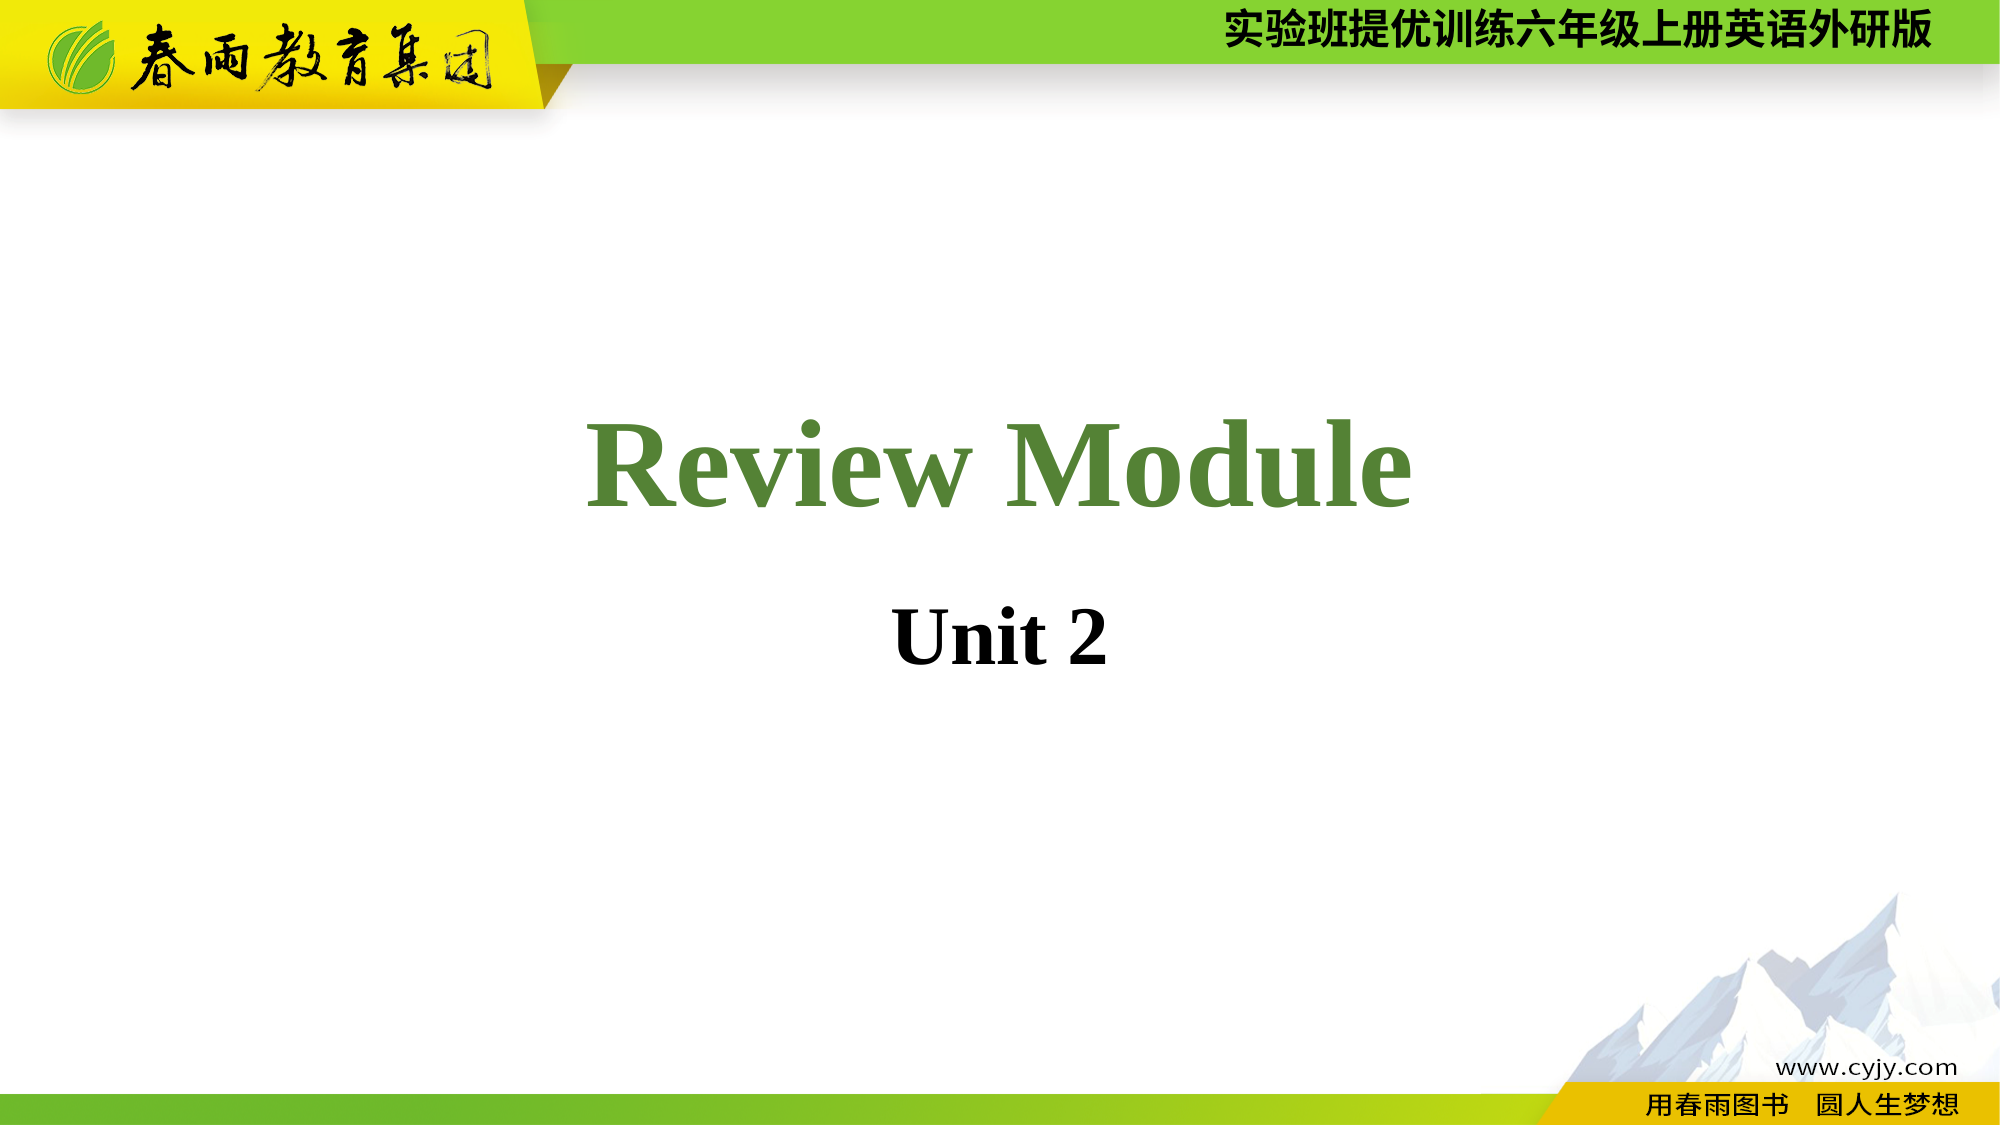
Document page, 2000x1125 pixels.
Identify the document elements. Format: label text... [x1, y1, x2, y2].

picture [0, 689, 2000, 1125]
text_box Review Module Unit 2 [0, 298, 2000, 689]
picture [0, 0, 2000, 298]
